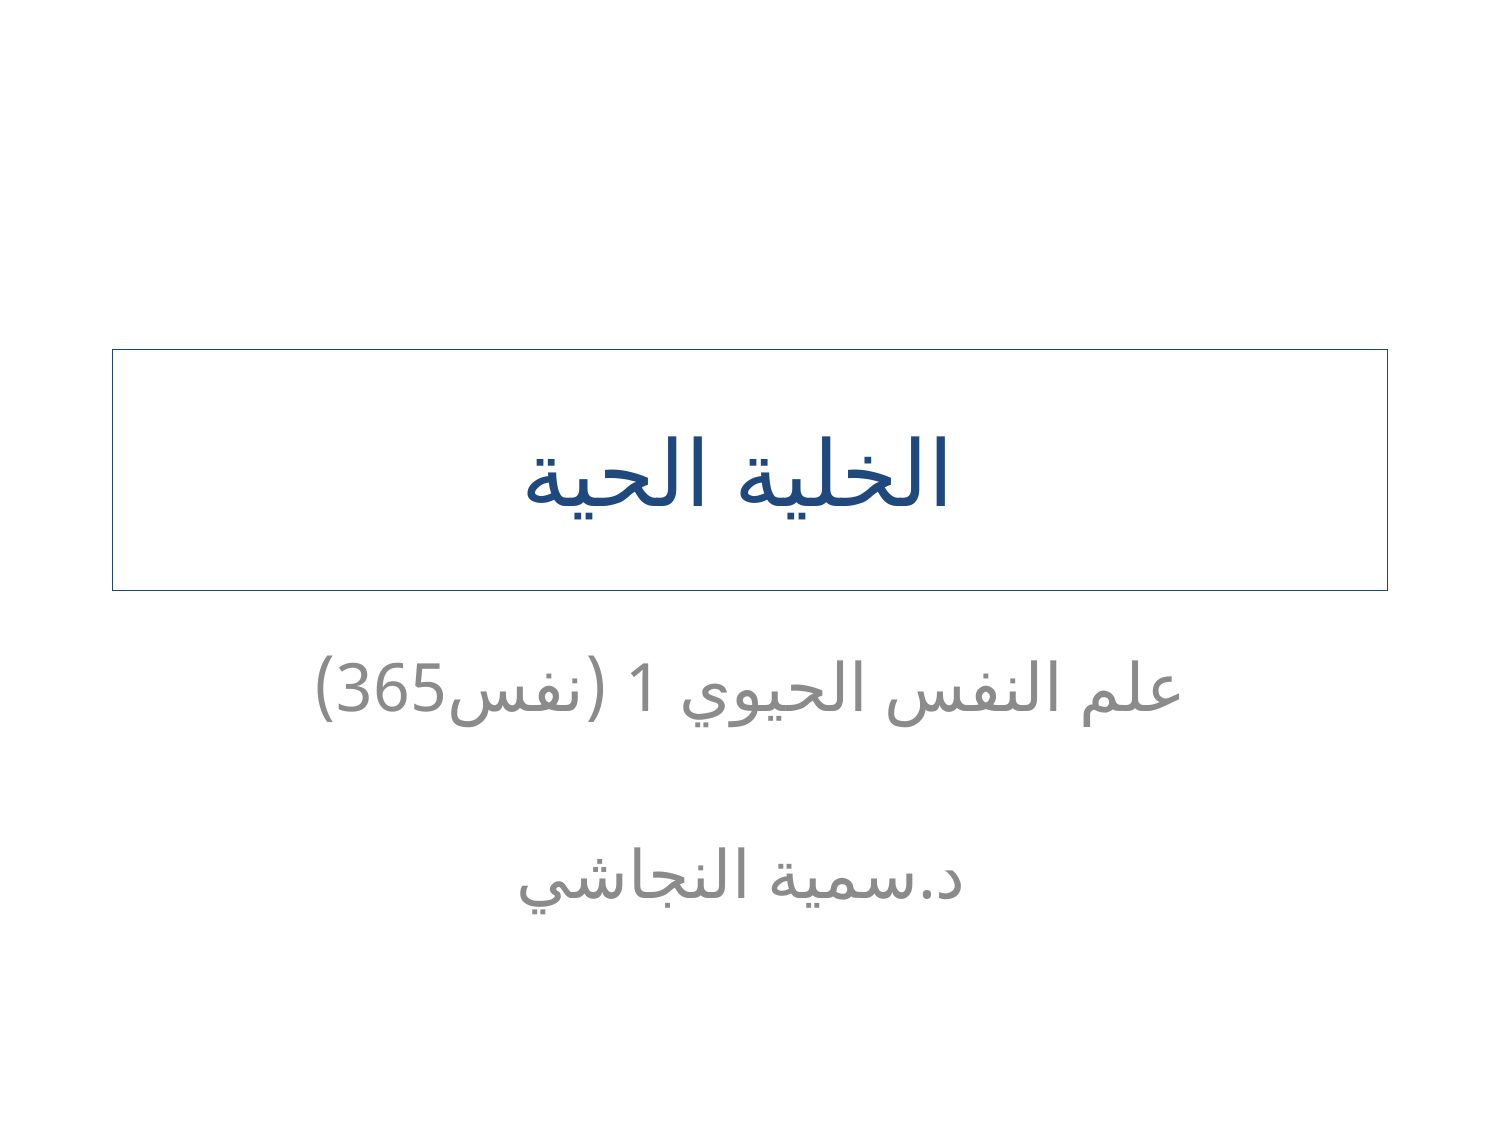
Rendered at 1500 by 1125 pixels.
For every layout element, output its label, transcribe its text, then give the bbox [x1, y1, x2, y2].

subtitle علم النفس الحيوي 1 (نفس365) د.سمية النجاشي [225, 637, 1275, 925]
title الخلية الحية [112, 349, 1388, 591]
